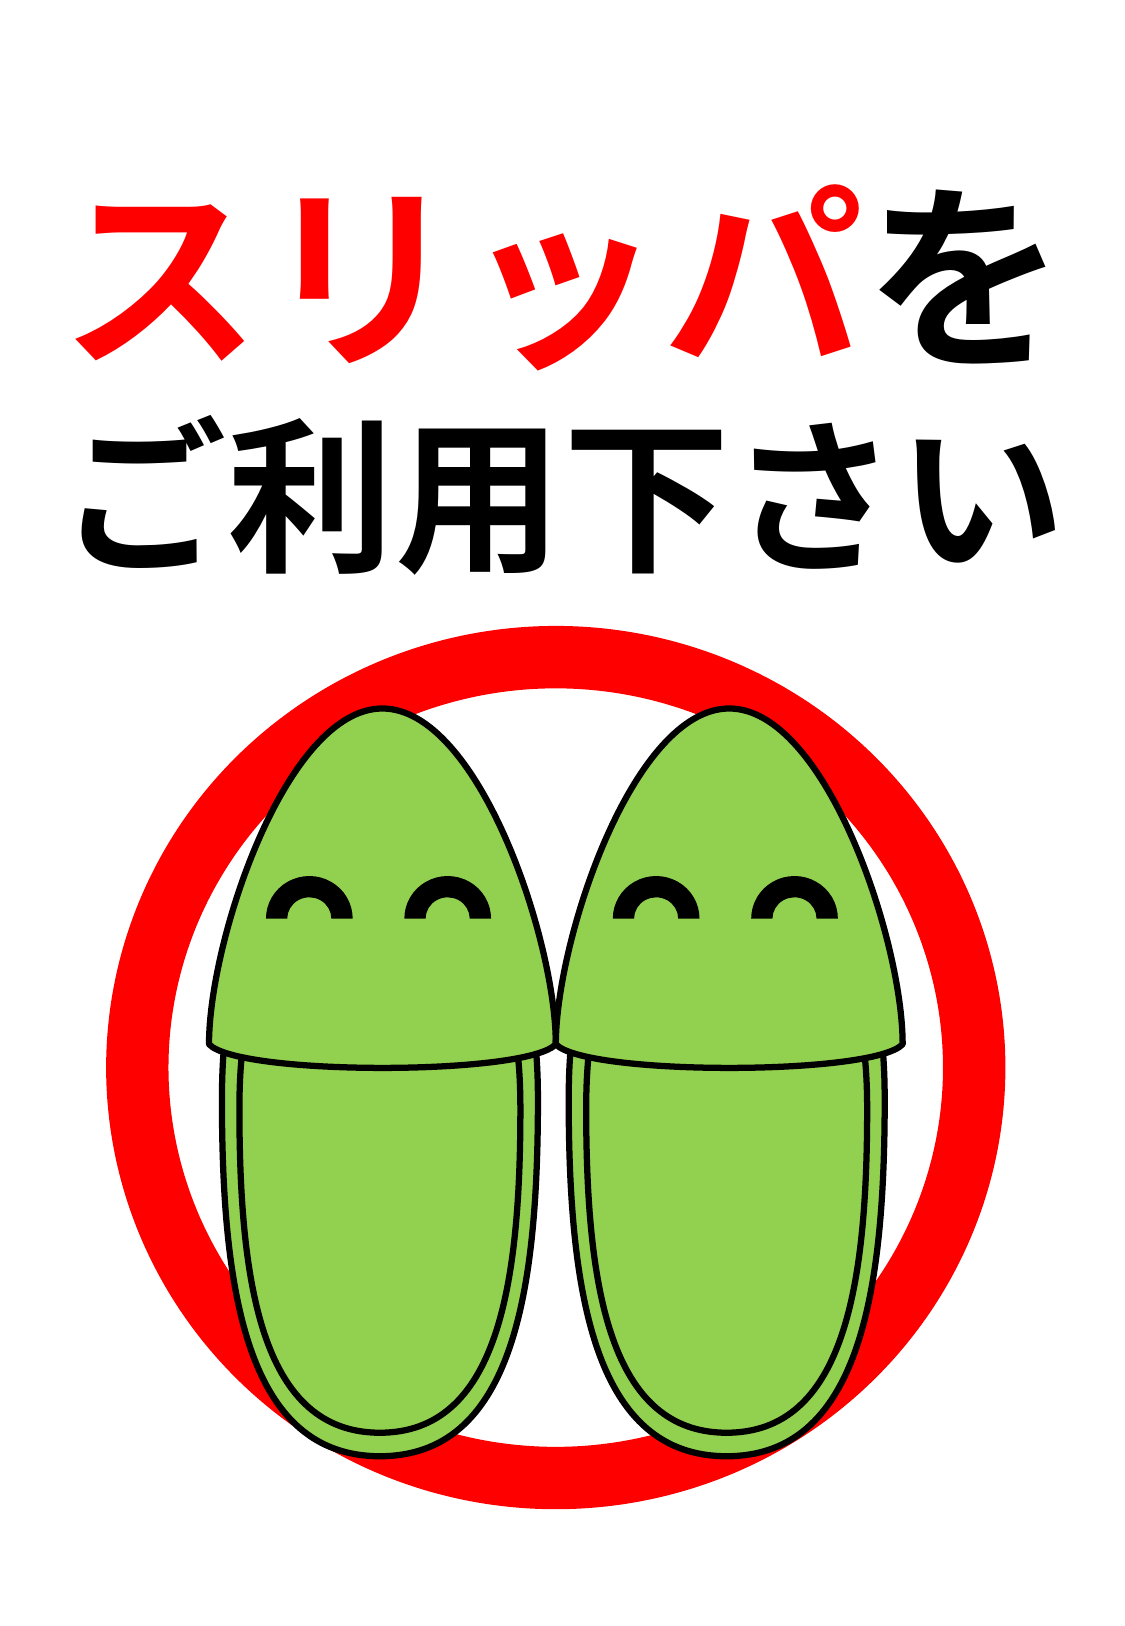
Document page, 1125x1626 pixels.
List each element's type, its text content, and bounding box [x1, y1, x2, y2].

text_box スリッパを ご利用下さい [1, 145, 1125, 601]
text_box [105, 625, 1006, 1510]
